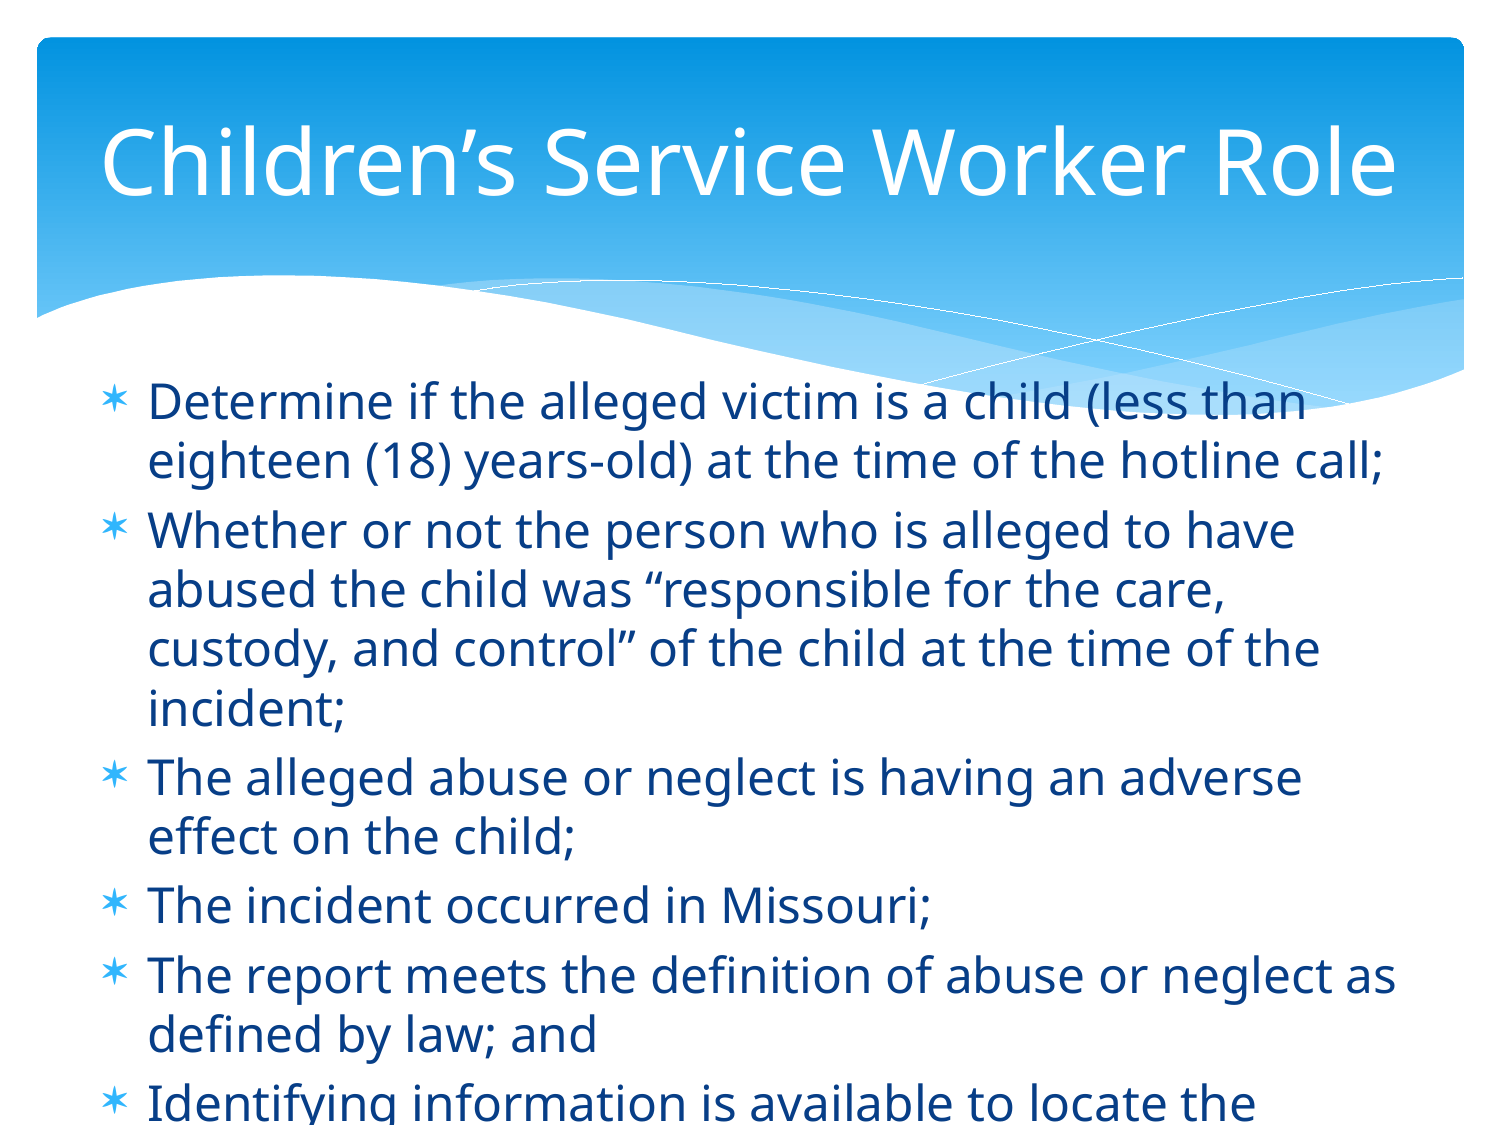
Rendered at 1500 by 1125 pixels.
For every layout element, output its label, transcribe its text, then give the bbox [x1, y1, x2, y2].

title Children’s Service Worker Role [75, 55, 1425, 261]
list Determine if the alleged victim is a child (less than eighteen (18) years-old) at the time of the hotline call; Whether or not the person who is alleged to have abused the child was “responsible for the care, custody, and control” of the child at the time of the incident; The alleged abuse or neglect is having an adverse effect on the child; The incident occurred in Missouri; The report meets the definition of abuse or neglect as defined by law; and Identifying information is available to locate the child/family. [87, 362, 1438, 1125]
